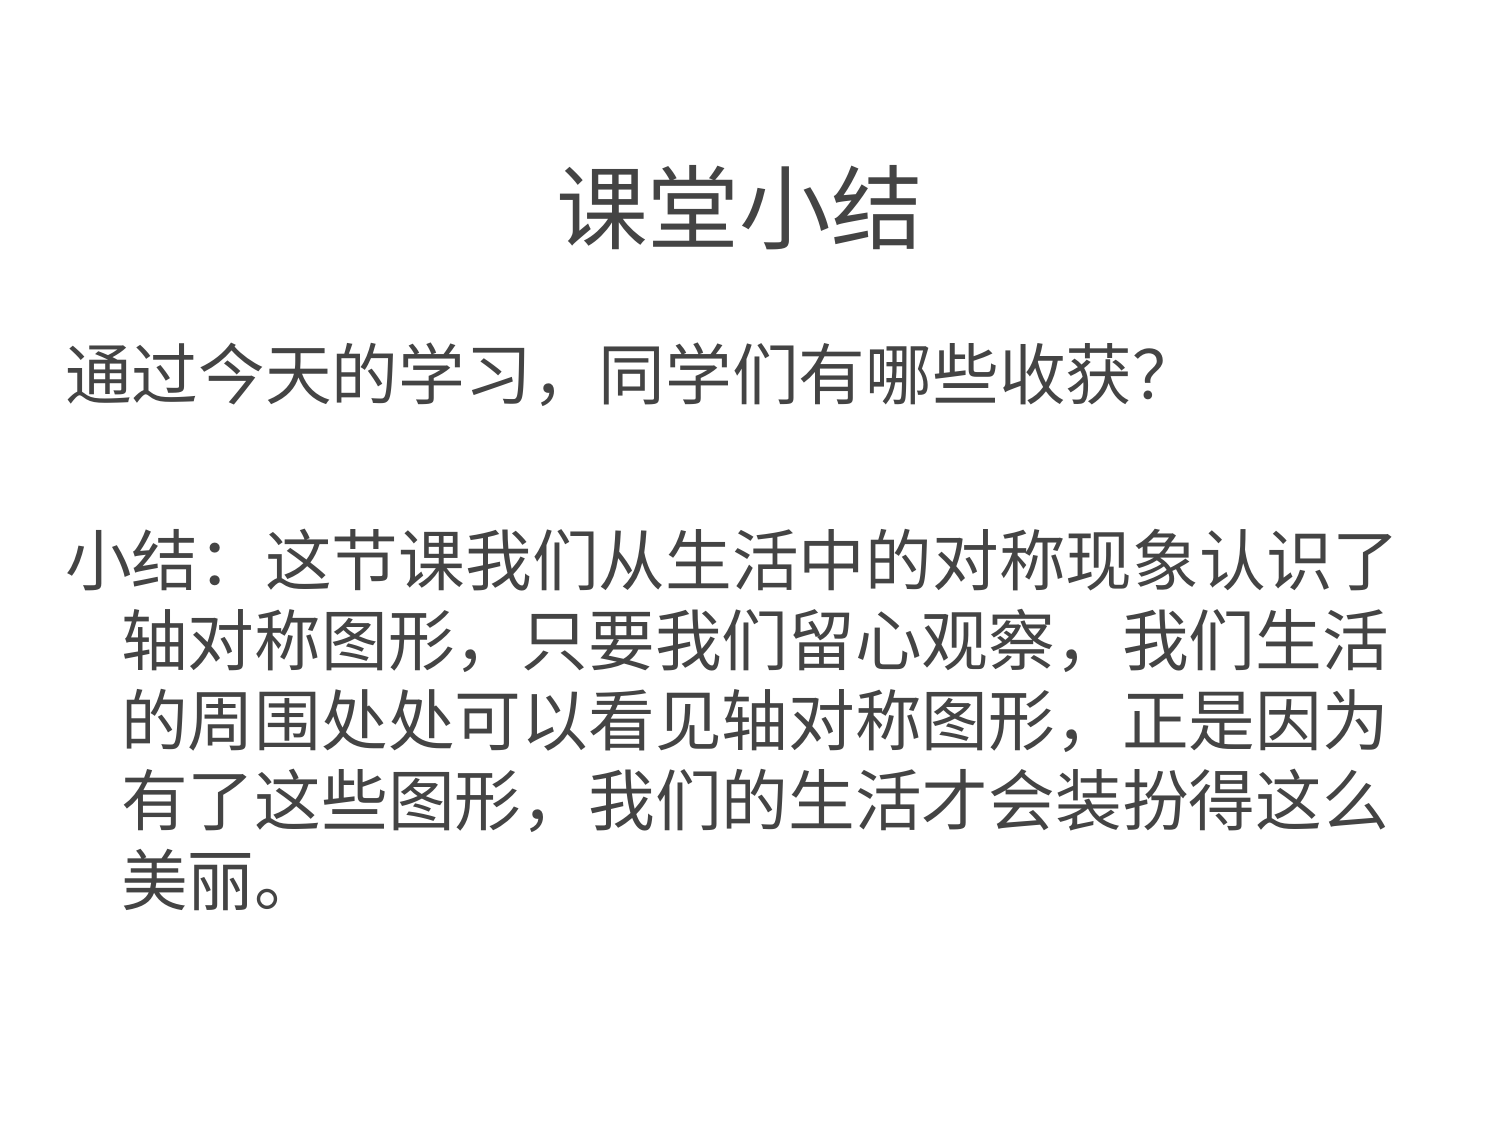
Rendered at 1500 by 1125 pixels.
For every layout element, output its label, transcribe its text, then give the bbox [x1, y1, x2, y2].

list 通过今天的学习，同学们有哪些收获？ 小结：这节课我们从生活中的对称现象认识了轴对称图形，只要我们留心观察，我们生活的周围处处可以看见轴对称图形，正是因为有了这些图形，我们的生活才会装扮得这么美丽。 [49, 324, 1452, 963]
title 课堂小结 [49, 112, 1451, 301]
